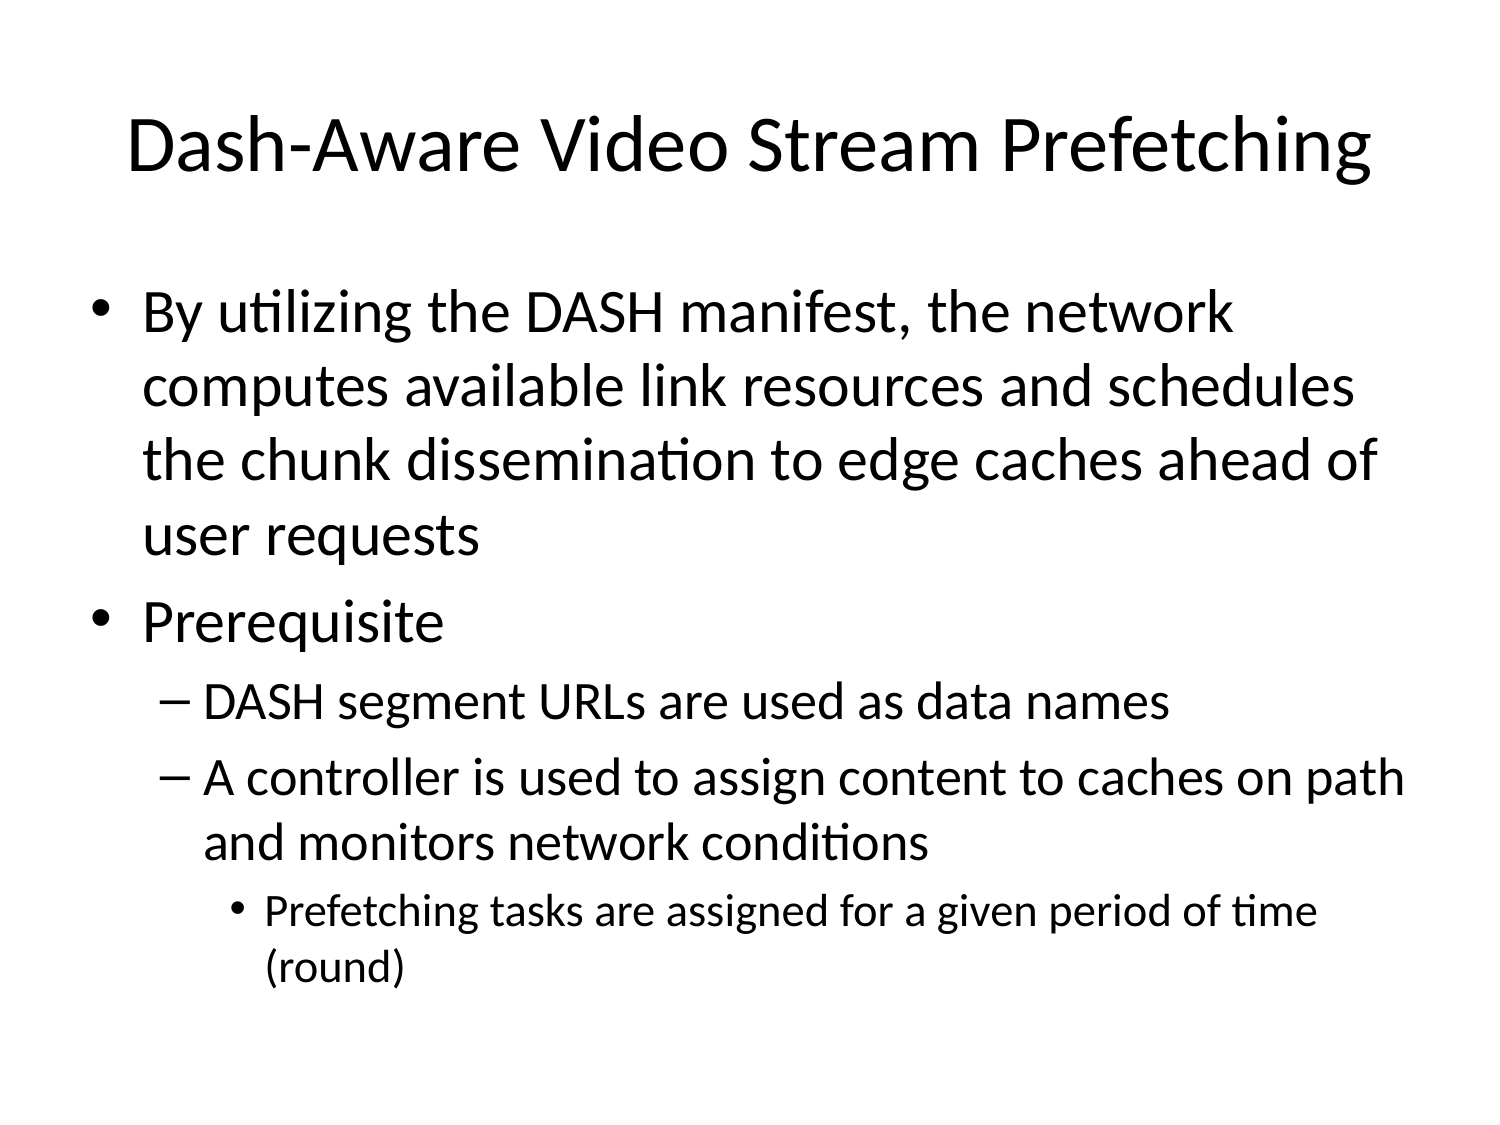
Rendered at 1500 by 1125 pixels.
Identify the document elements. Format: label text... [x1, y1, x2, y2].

list By utilizing the DASH manifest, the network computes available link resources and schedules the chunk dissemination to edge caches ahead of user requests Prerequisite DASH segment URLs are used as data names A controller is used to assign content to caches on path and monitors network conditions Prefetching tasks are assigned for a given period of time (round) [75, 262, 1425, 1005]
title Dash-Aware Video Stream Prefetching [75, 45, 1425, 233]
